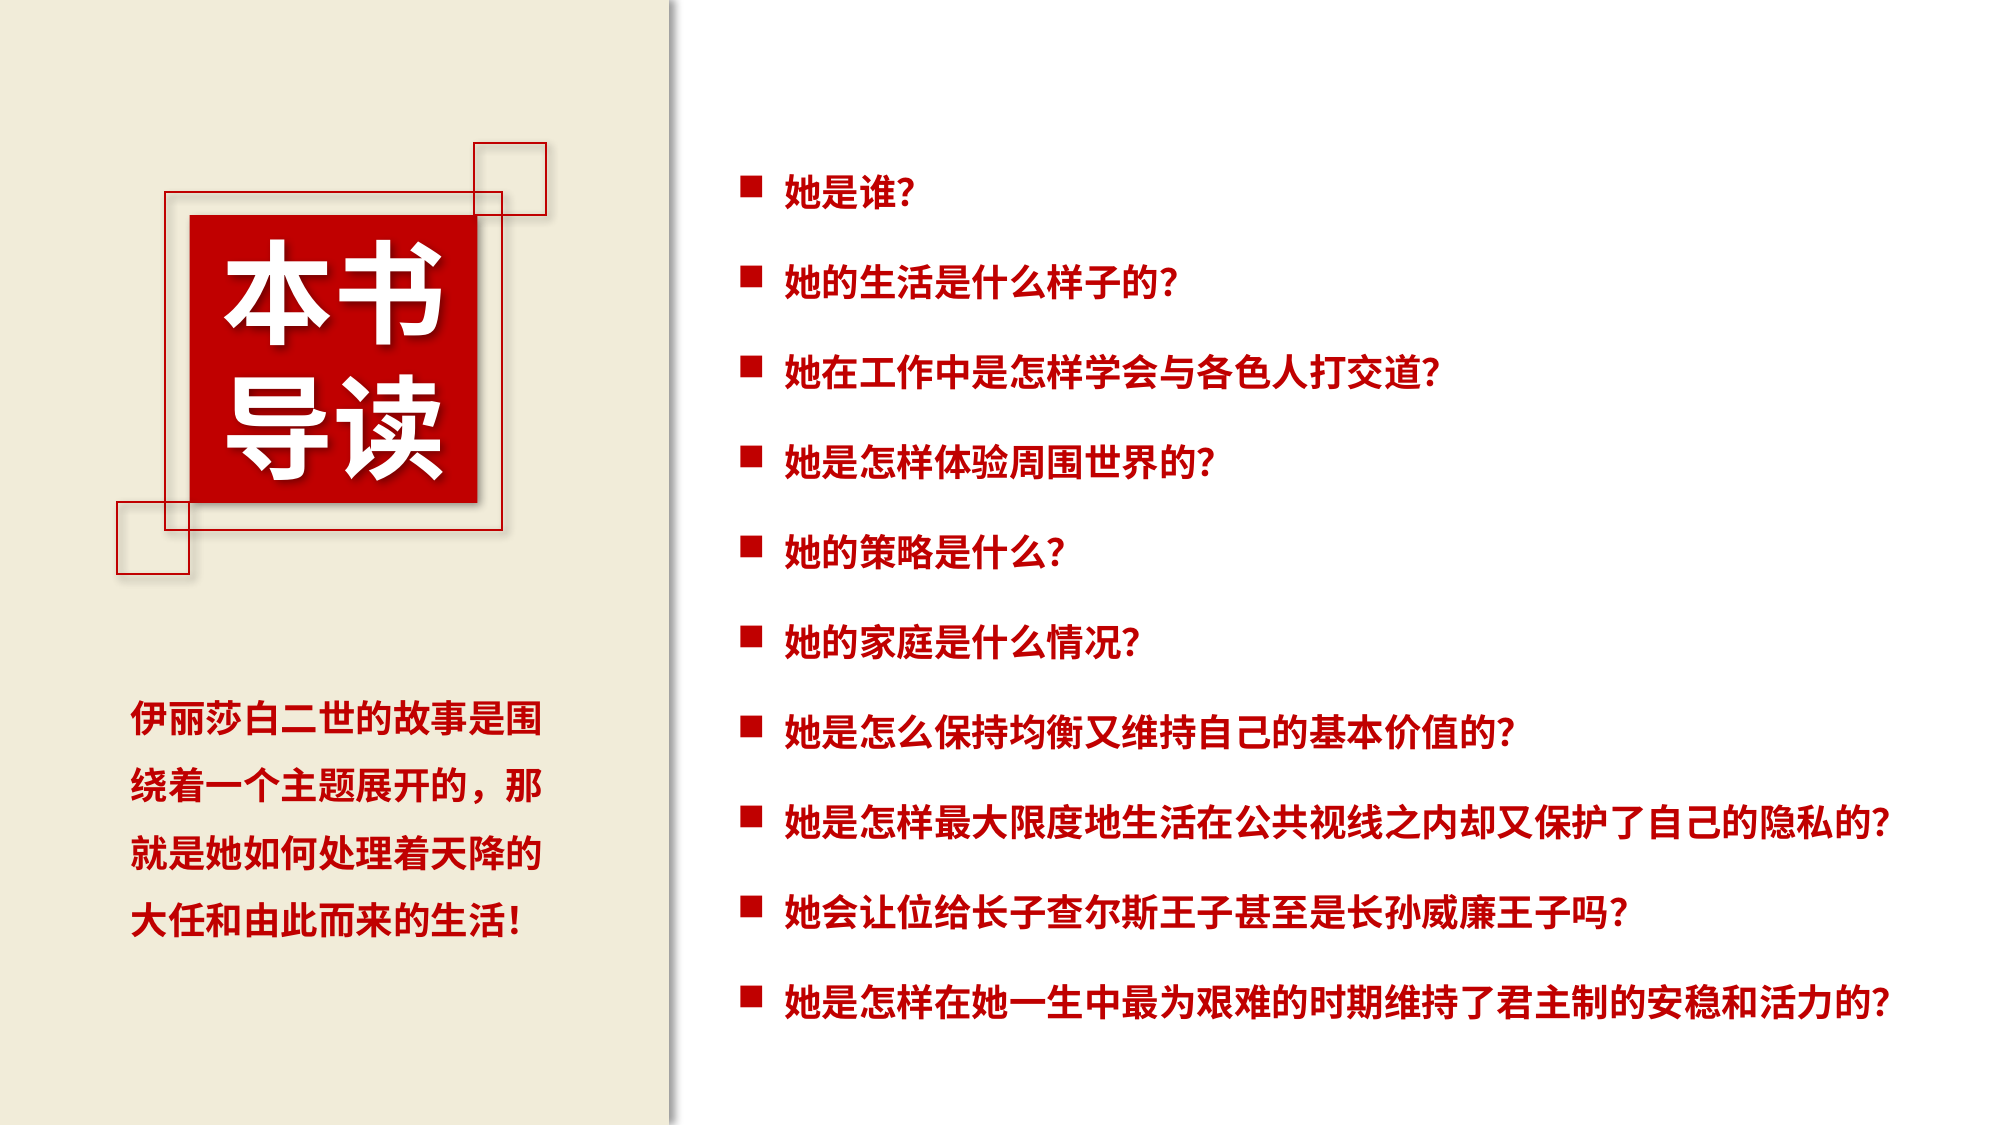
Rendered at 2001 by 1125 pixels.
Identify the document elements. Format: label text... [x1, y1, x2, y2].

text_box 伊丽莎白二世的故事是围绕着一个主题展开的，那就是她如何处理着天降的大任和由此而来的生活！ [115, 664, 590, 950]
text_box [0, 0, 670, 1125]
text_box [116, 142, 547, 575]
text_box 她是谁？ 她的生活是什么样子的？ 她在工作中是怎样学会与各色人打交道？ 她是怎样体验周围世界的？ 她的策略是什么？ 她的家庭是什么情况？ 她是怎么保持均衡又维持自己的基本价值的？ 她是怎样最大限度地生活在公共视线之内却又保护了自己的隐私的？ 她会让位给长子查尔斯王子甚至是长孙威廉王子吗？ 她是怎样在她一生中最为艰难的时期维持了君主制的安稳和活力的？ [722, 116, 1925, 1032]
